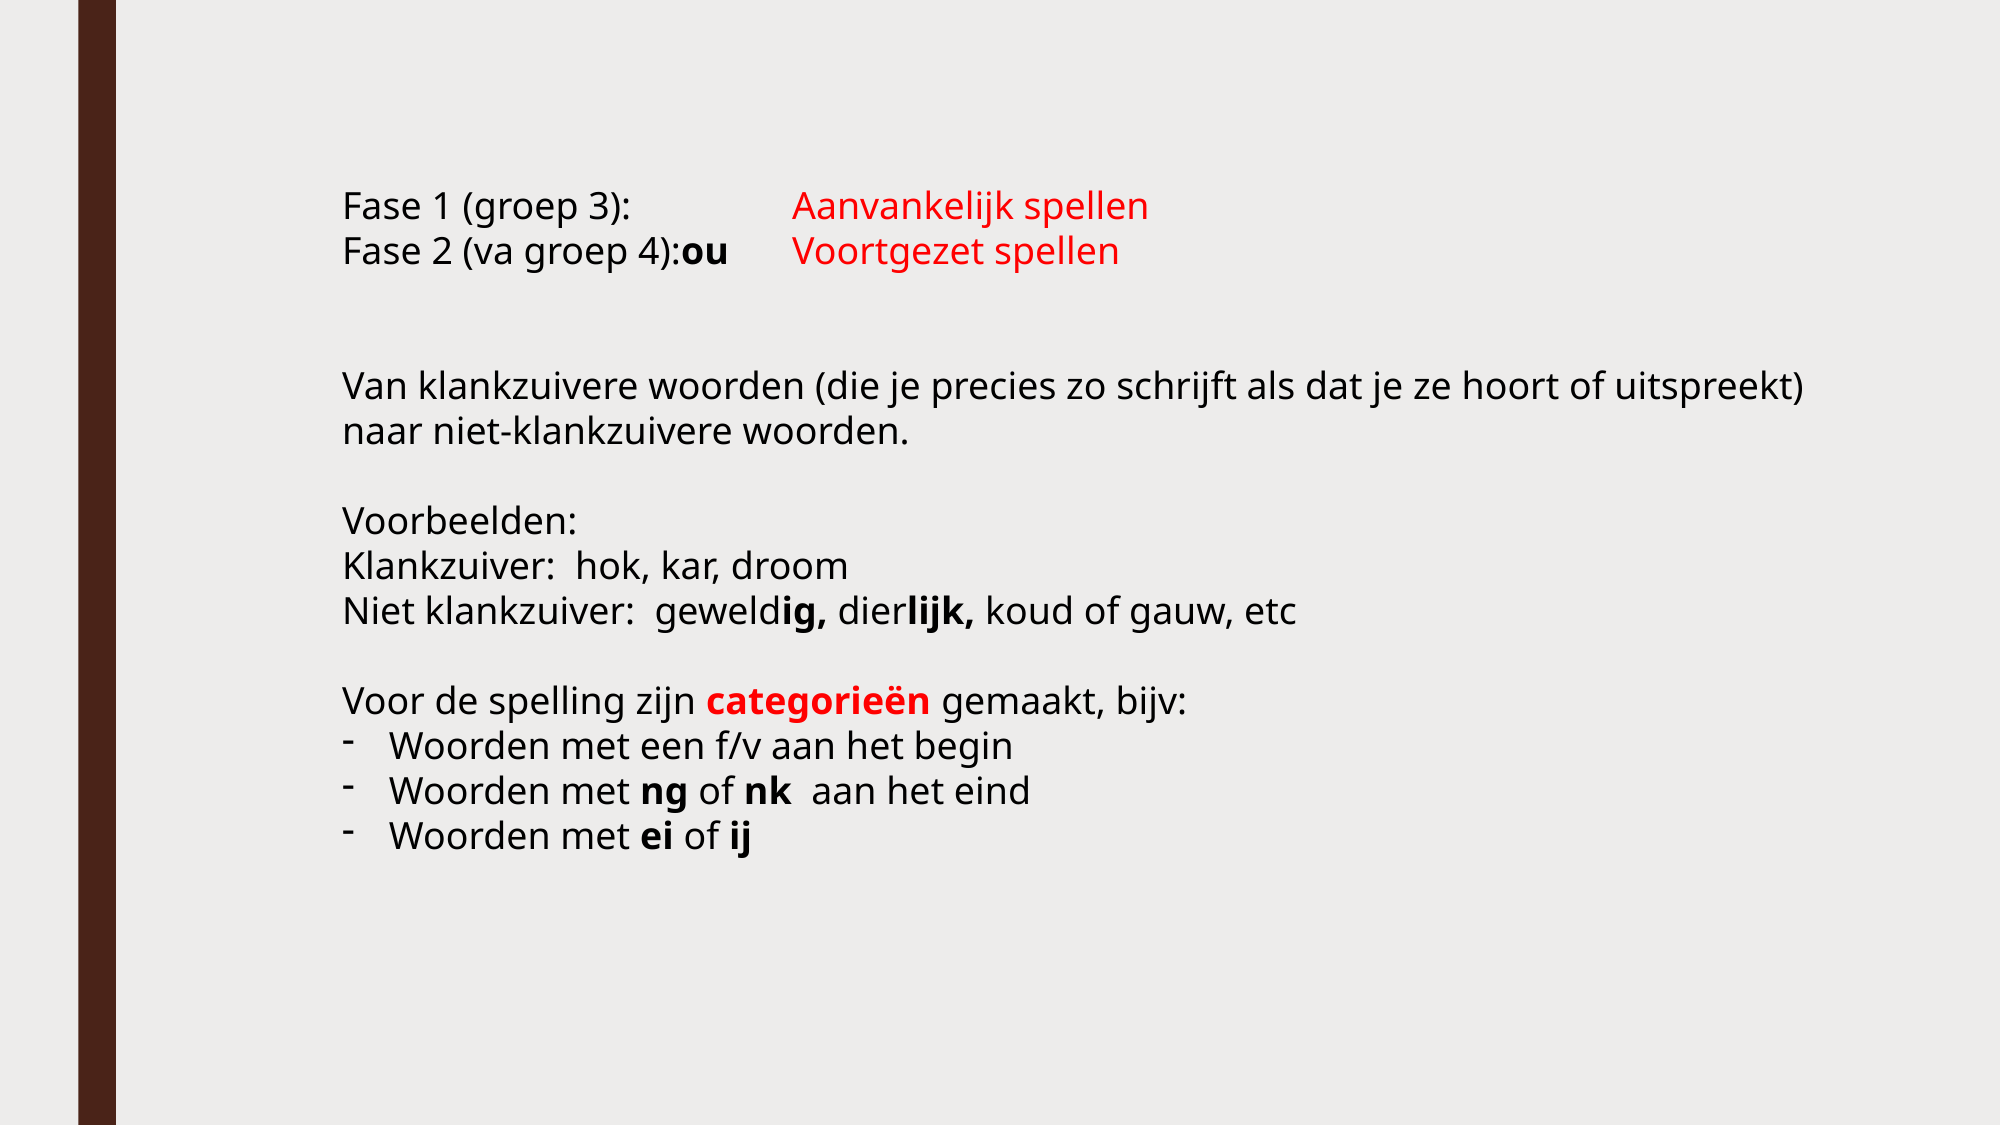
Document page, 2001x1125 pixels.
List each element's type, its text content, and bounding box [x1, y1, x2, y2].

text_box Fase 1 (groep 3): Aanvankelijk spellen Fase 2 (va groep 4):ou Voortgezet spellen Van klankzuivere woorden (die je precies zo schrijft als dat je ze hoort of uitspreekt) naar niet-klankzuivere woorden. Voorbeelden: Klankzuiver: hok, kar, droom Niet klankzuiver: geweldig, dierlijk, koud of gauw, etc Voor de spelling zijn categorieën gemaakt, bijv: Woorden met een f/v aan het begin Woorden met ng of nk aan het eind Woorden met ei of ij [327, 174, 1821, 910]
